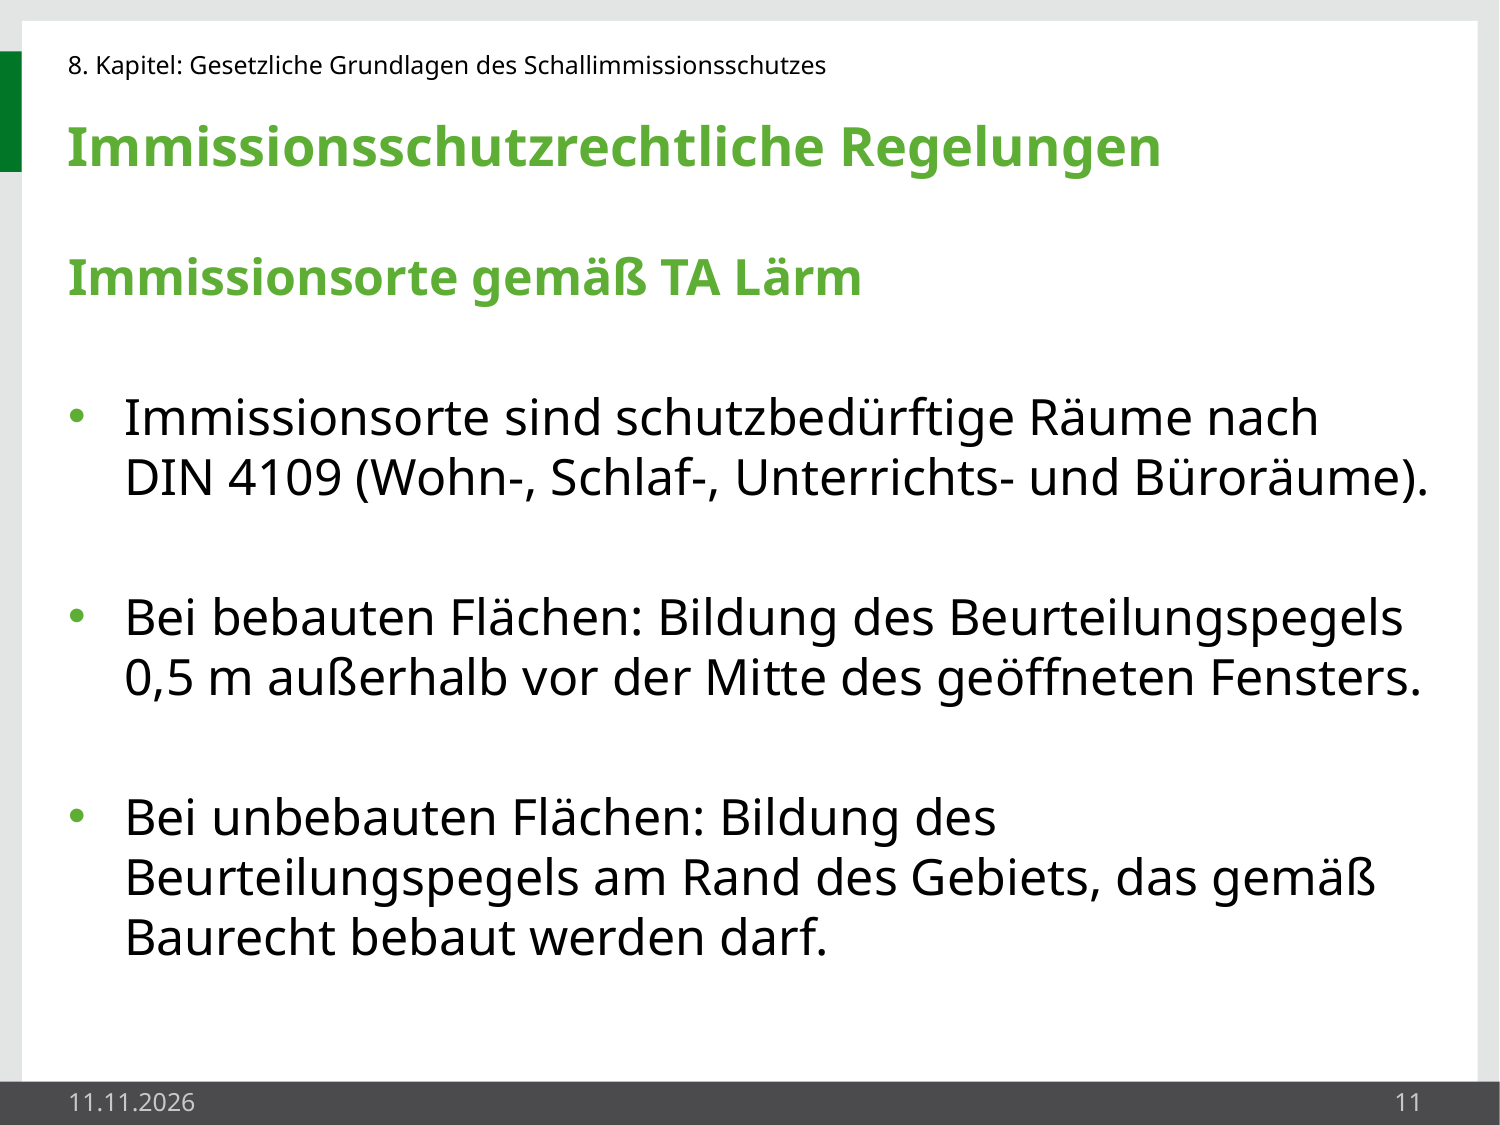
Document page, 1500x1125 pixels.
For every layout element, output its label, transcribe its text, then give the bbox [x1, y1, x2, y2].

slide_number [68, 1082, 231, 1125]
slide_number 11 [1331, 1082, 1423, 1125]
title Immissionsschutzrechtliche Regelungen [67, 77, 1427, 178]
list Immissionsorte gemäß TA Lärm Immissionsorte sind schutzbedürftige Räume nach DIN 4109 (Wohn-, Schlaf-, Unterrichts- und Büroräume). Bei bebauten Flächen: Bildung des Beurteilungspegels 0,5 m außerhalb vor der Mitte des geöffneten Fensters. Bei unbebauten Flächen: Bildung des Beurteilungspegels am Rand des Gebiets, das gemäß Baurecht bebaut werden darf. [68, 245, 1436, 1047]
